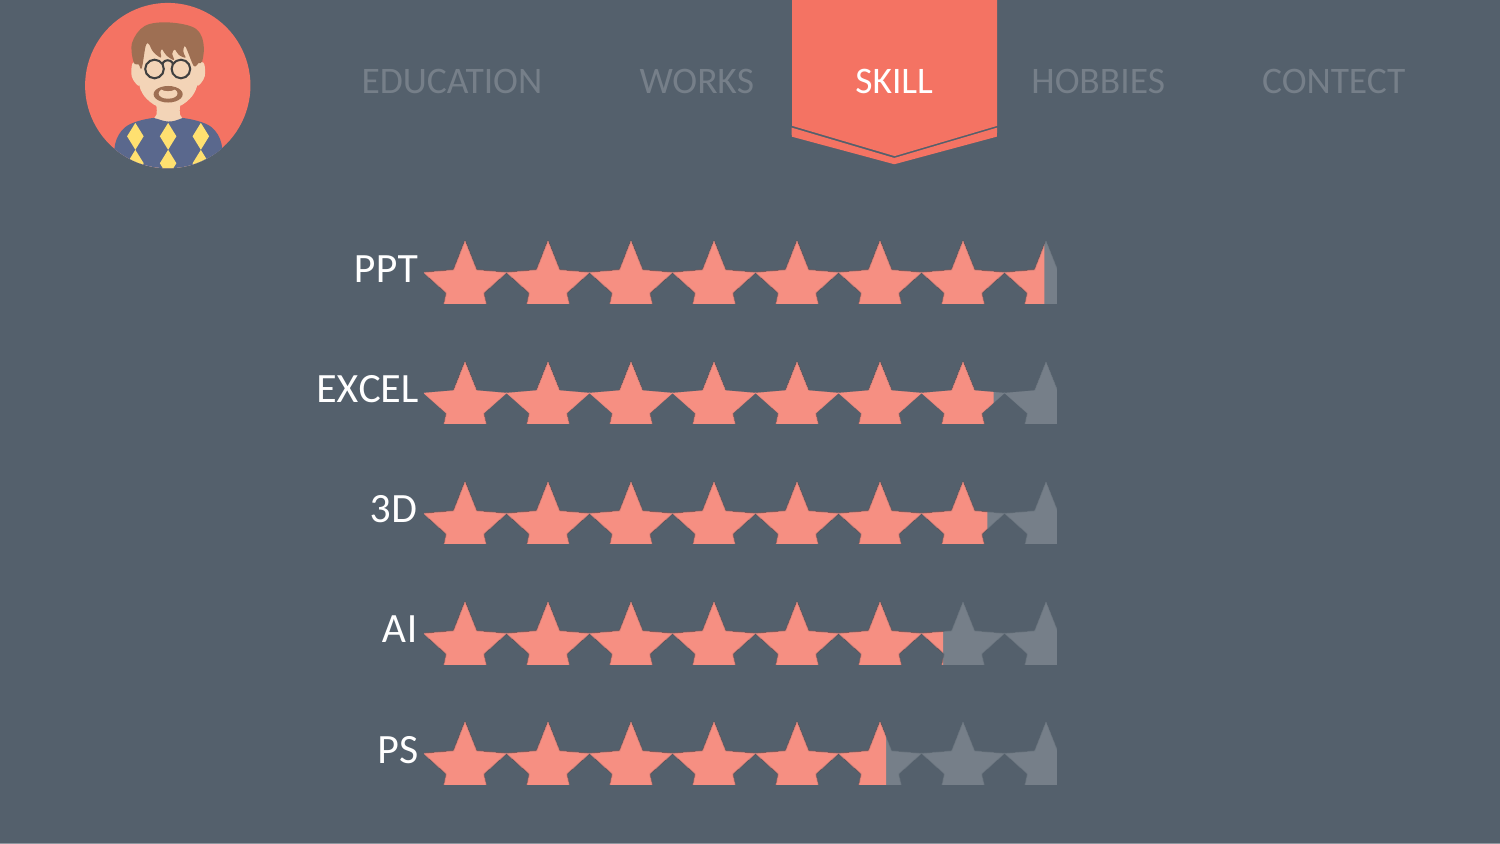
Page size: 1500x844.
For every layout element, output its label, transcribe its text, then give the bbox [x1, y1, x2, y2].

chart [298, 199, 1202, 826]
text_box [790, 0, 999, 166]
text_box SKILL [832, 48, 957, 115]
